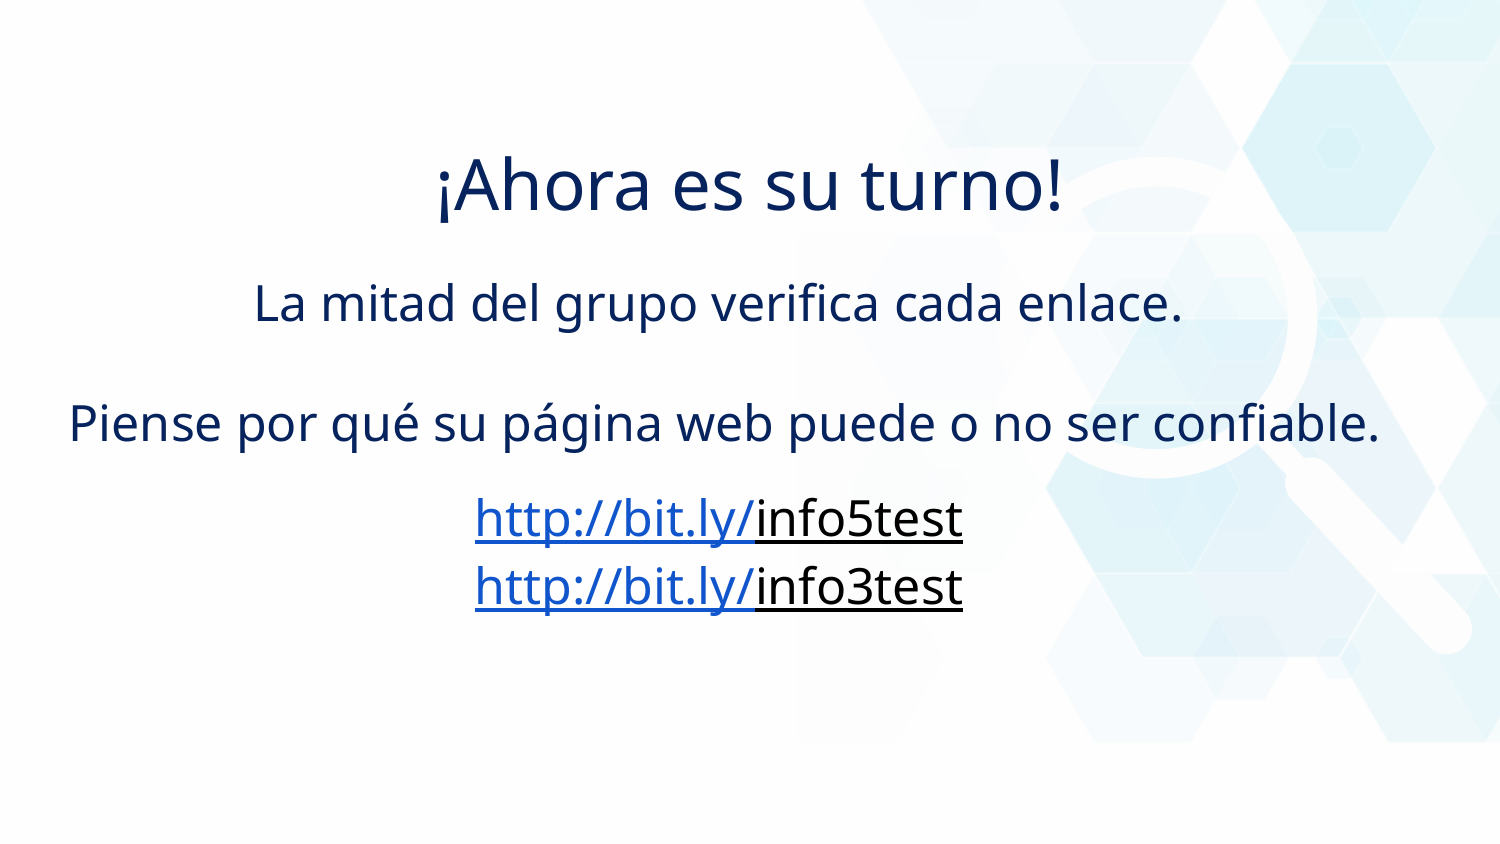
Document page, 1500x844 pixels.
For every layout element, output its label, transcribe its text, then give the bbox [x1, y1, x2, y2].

text_box La mitad del grupo verifica cada enlace. Piense por qué su página web puede o no ser confiable. http://bit.ly/info5test http://bit.ly/info3test [14, 221, 1437, 786]
text_box ¡Ahora es su turno! [0, 97, 1500, 267]
